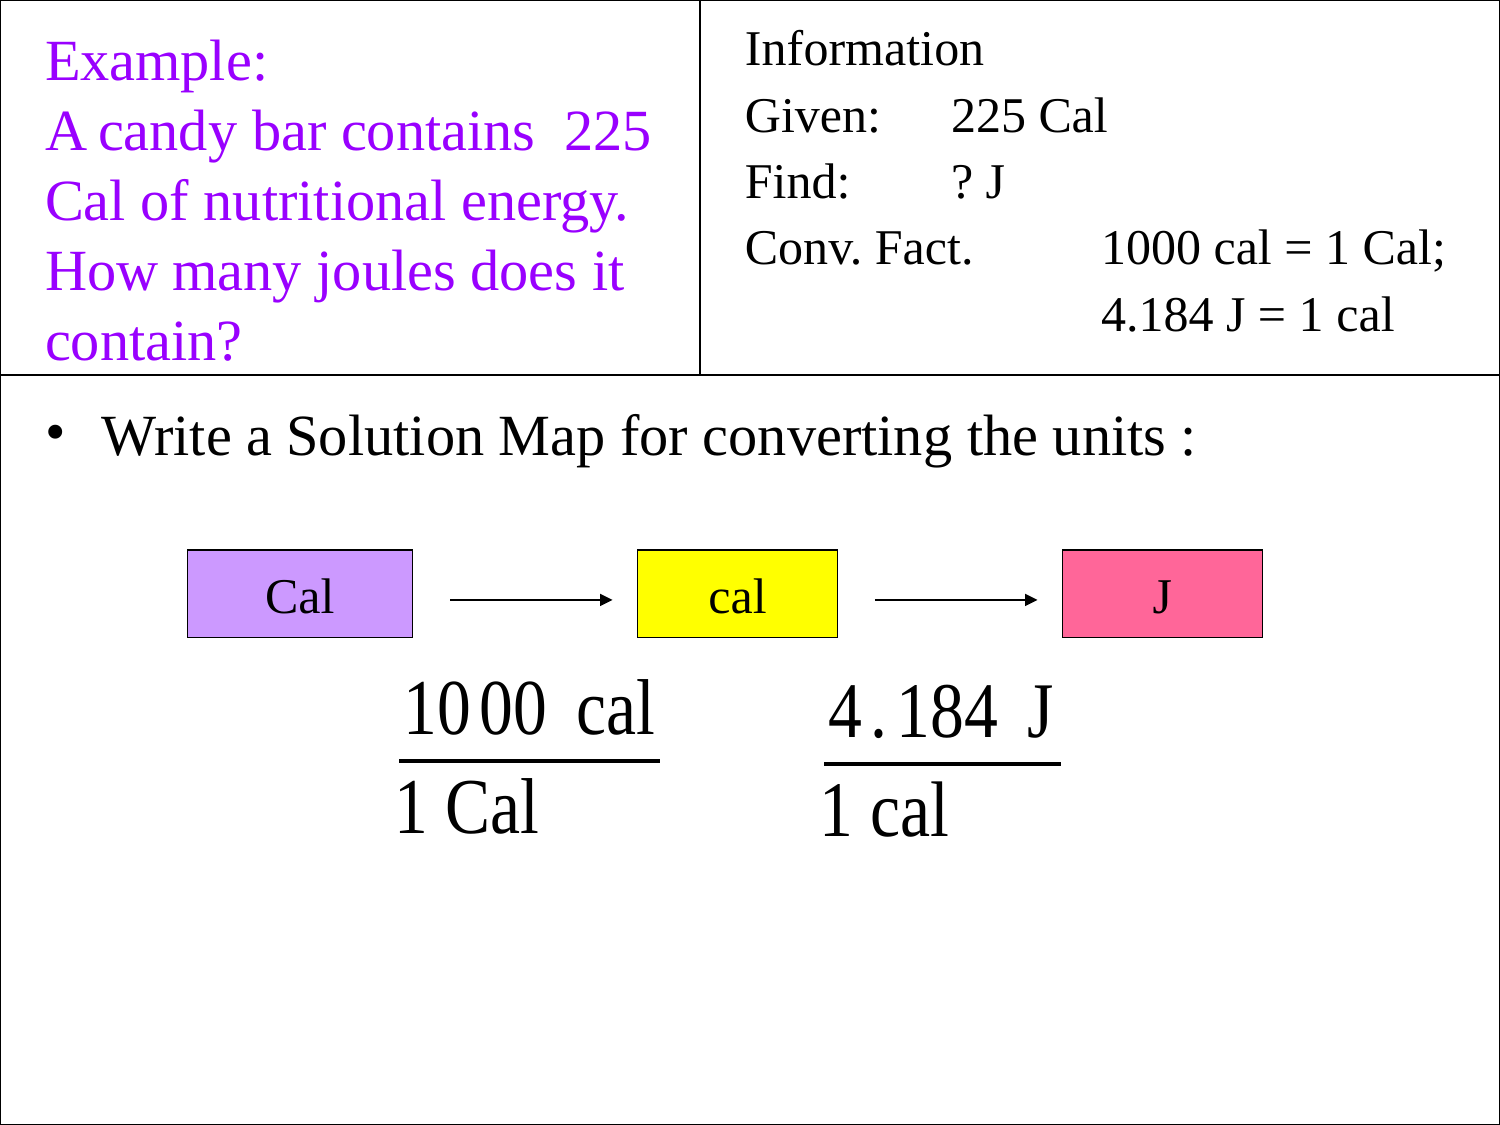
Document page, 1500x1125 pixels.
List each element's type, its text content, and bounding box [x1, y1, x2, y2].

text_box Cal [187, 549, 413, 638]
text_box Example: A candy bar contains 225 Cal of nutritional energy. How many joules does it contain? [0, 0, 700, 375]
text_box [450, 593, 613, 607]
text_box [874, 593, 1038, 607]
text_box Information Given: 225 Cal Find: ? J Conv. Fact. 1000 cal = 1 Cal; 4.184 J = 1 cal [700, 0, 1500, 375]
text_box Write a Solution Map for converting the units : [0, 375, 1500, 1125]
text_box J [1062, 549, 1263, 638]
text_box cal [637, 549, 838, 638]
